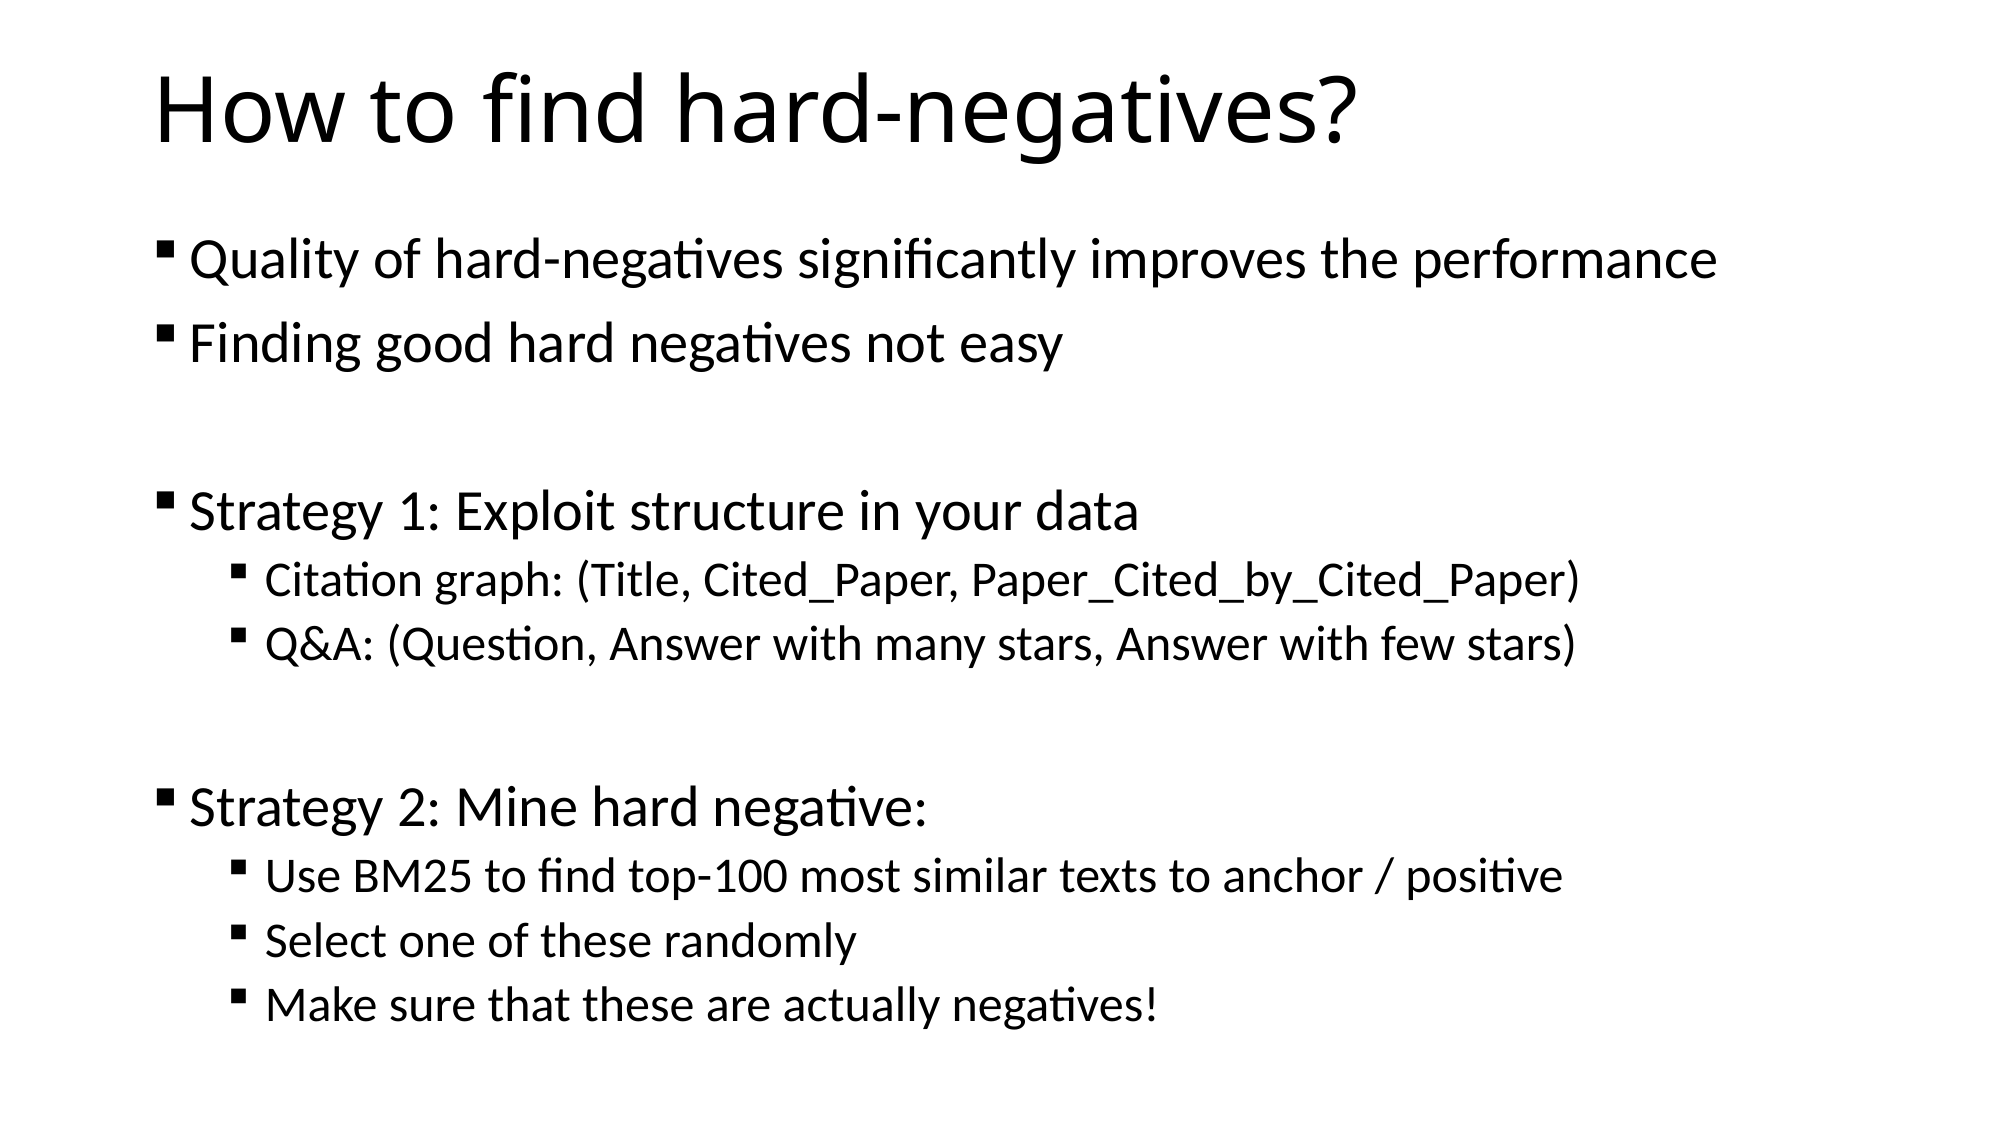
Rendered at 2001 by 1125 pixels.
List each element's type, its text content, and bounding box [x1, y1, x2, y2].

list Quality of hard-negatives significantly improves the performance Finding good hard negatives not easy Strategy 1: Exploit structure in your data Citation graph: (Title, Cited_Paper, Paper_Cited_by_Cited_Paper) Q&A: (Question, Answer with many stars, Answer with few stars) Strategy 2: Mine hard negative: Use BM25 to find top-100 most similar texts to anchor / positive Select one of these randomly Make sure that these are actually negatives! [137, 221, 1863, 1076]
title How to find hard-negatives? [137, 3, 1863, 221]
